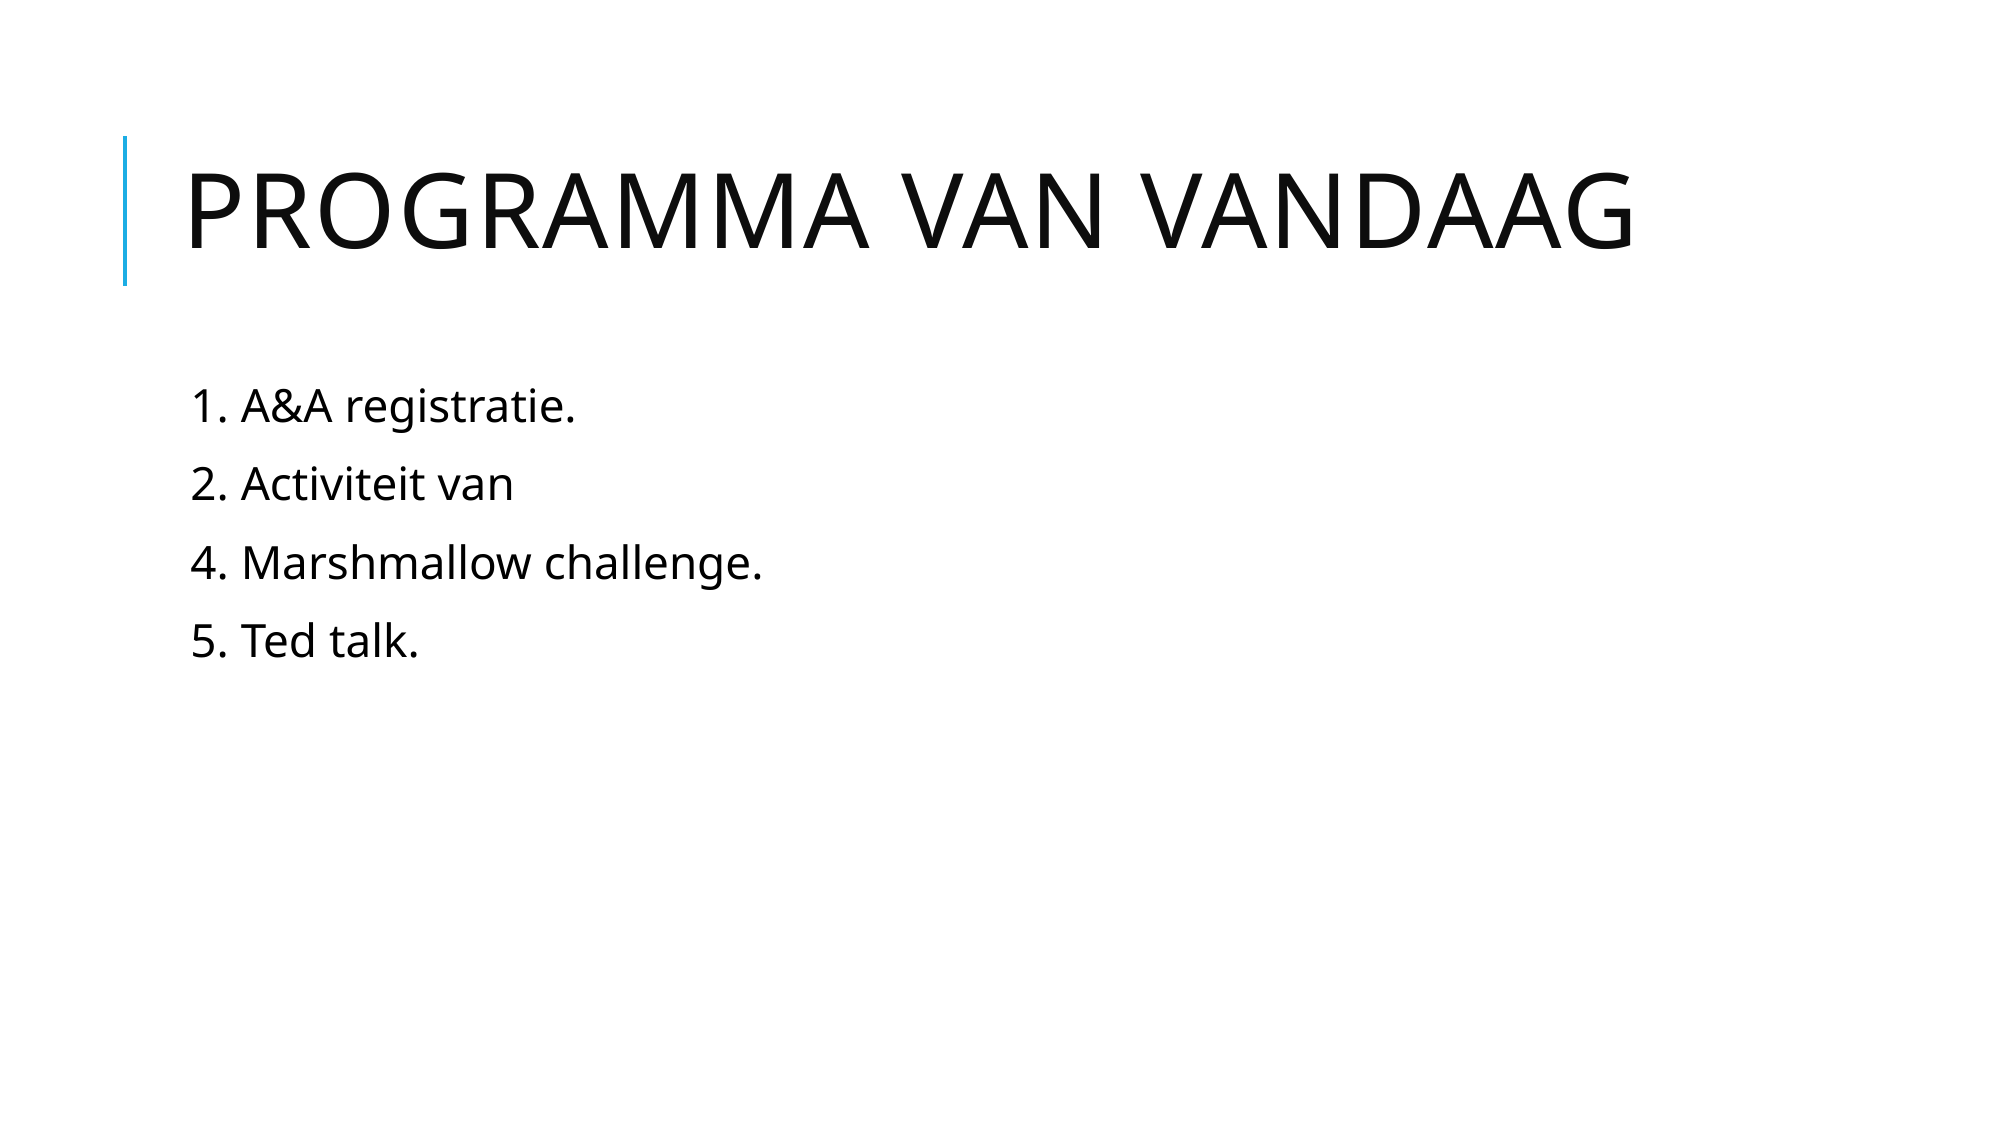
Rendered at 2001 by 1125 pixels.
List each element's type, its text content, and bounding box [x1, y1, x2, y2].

title Programma van vandaag [168, 96, 1763, 342]
list 1. A&A registratie. 2. Activiteit van 4. Marshmallow challenge. 5. Ted talk. [168, 375, 1763, 1035]
